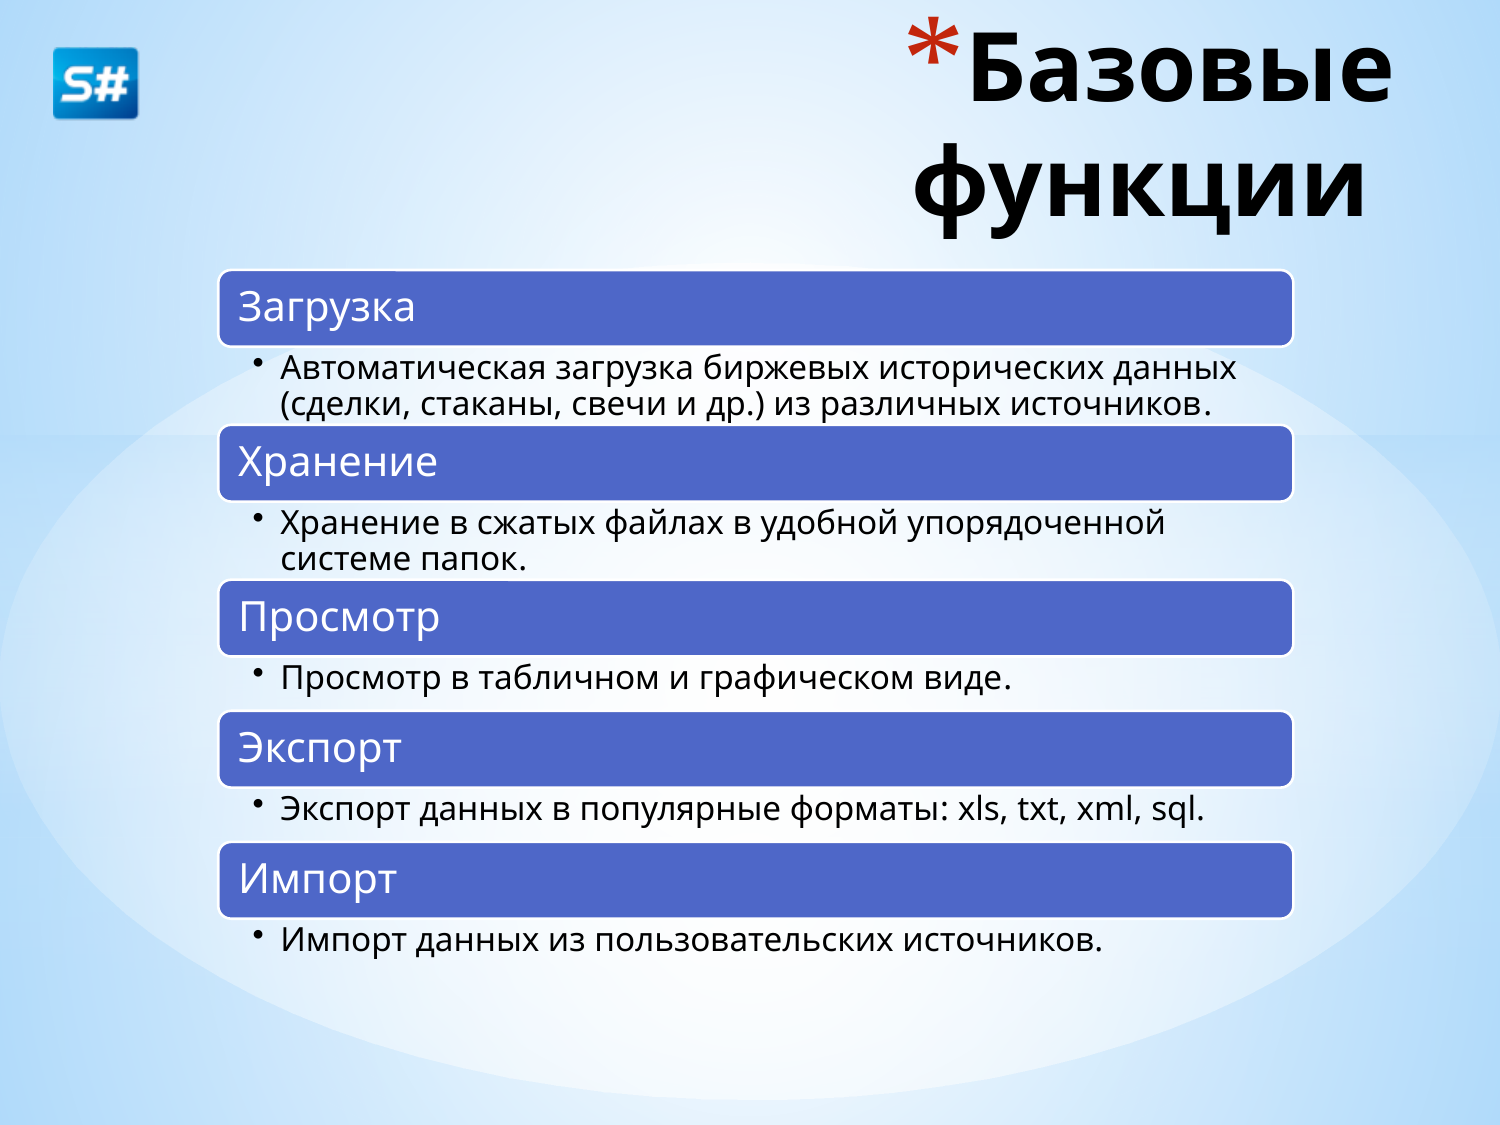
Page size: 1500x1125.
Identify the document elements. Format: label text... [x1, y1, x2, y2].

title Базовые функции [431, 46, 1410, 243]
picture [52, 46, 141, 122]
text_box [218, 266, 1294, 977]
